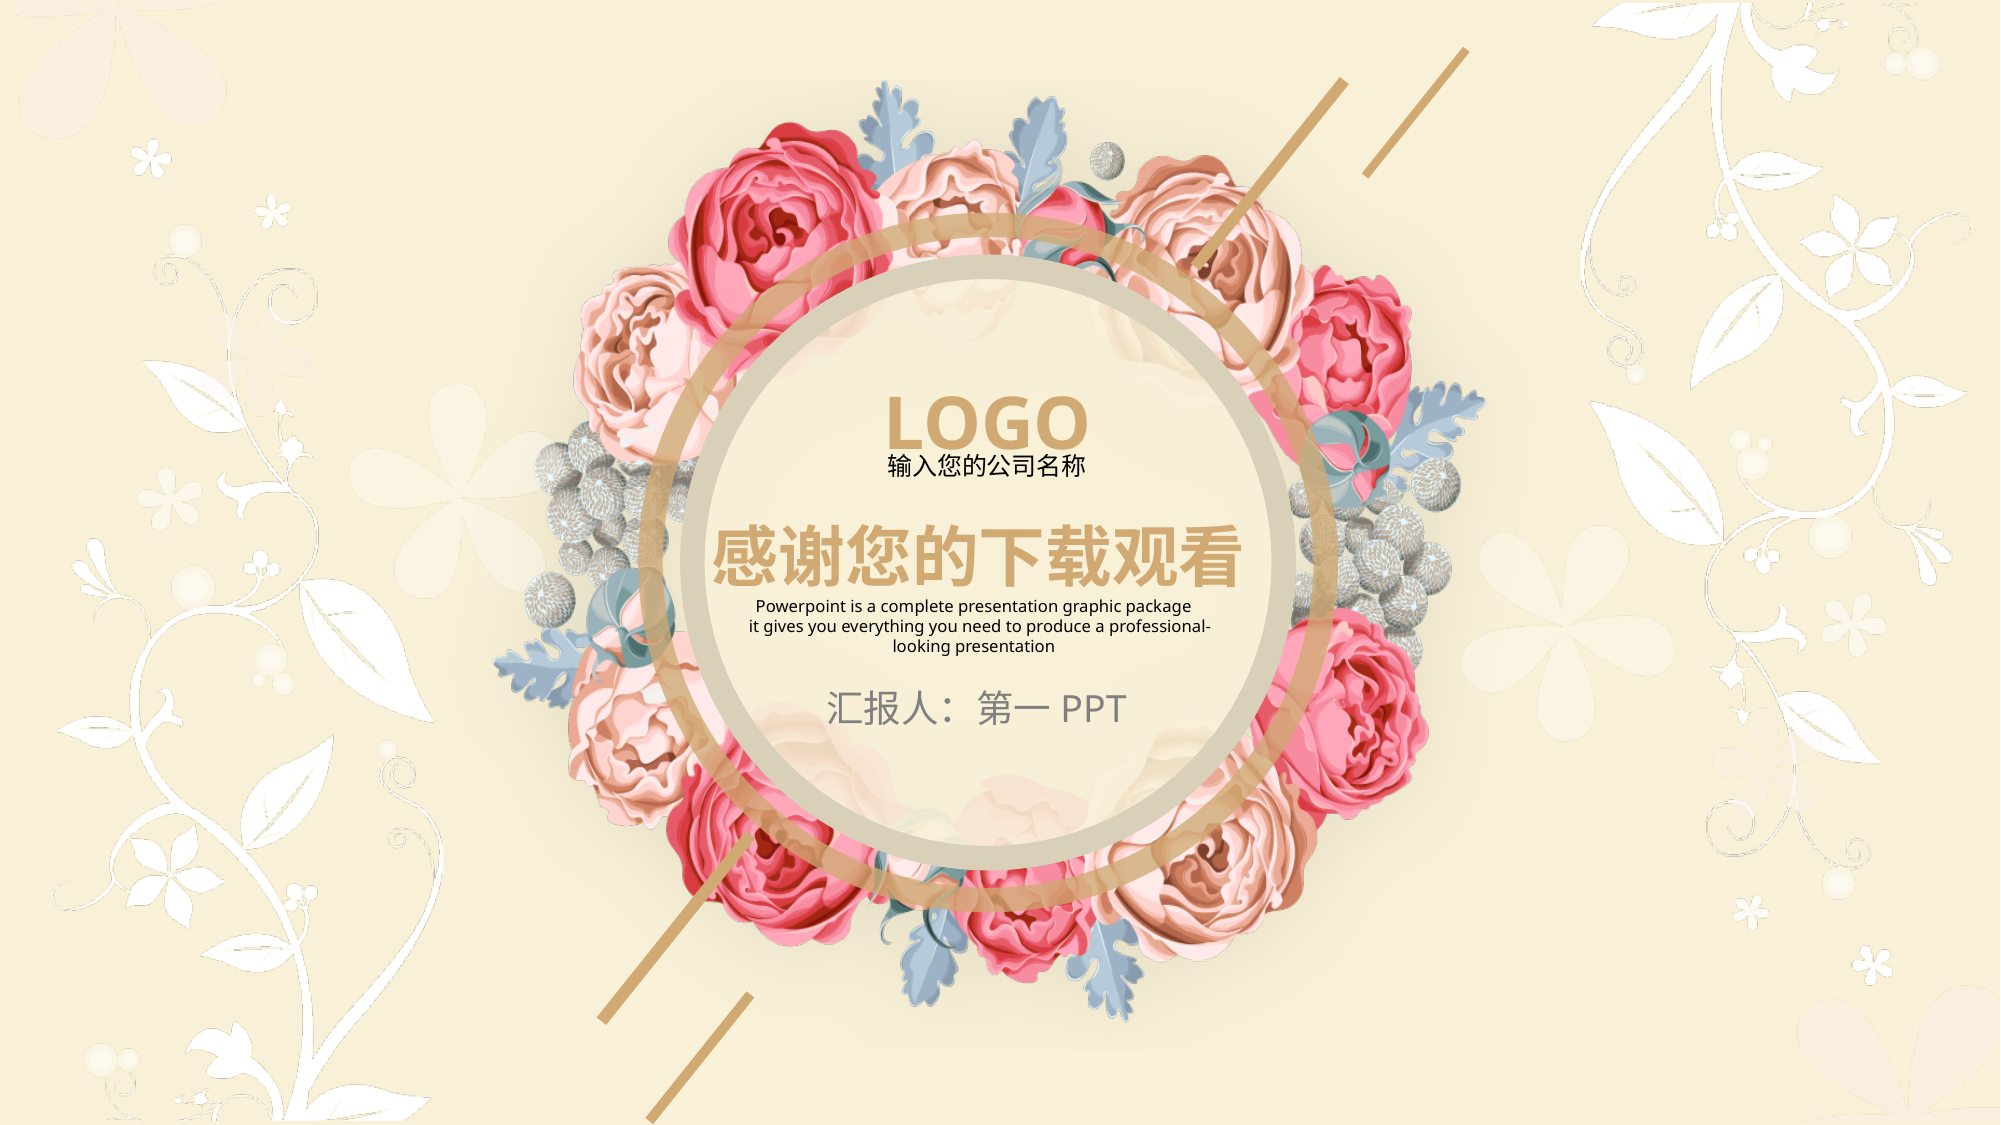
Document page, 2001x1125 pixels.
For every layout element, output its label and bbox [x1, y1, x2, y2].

text_box [601, 834, 751, 1022]
text_box [649, 994, 751, 1122]
text_box [1195, 80, 1345, 267]
picture [16, 1, 2000, 1123]
text_box [1365, 49, 1424, 176]
